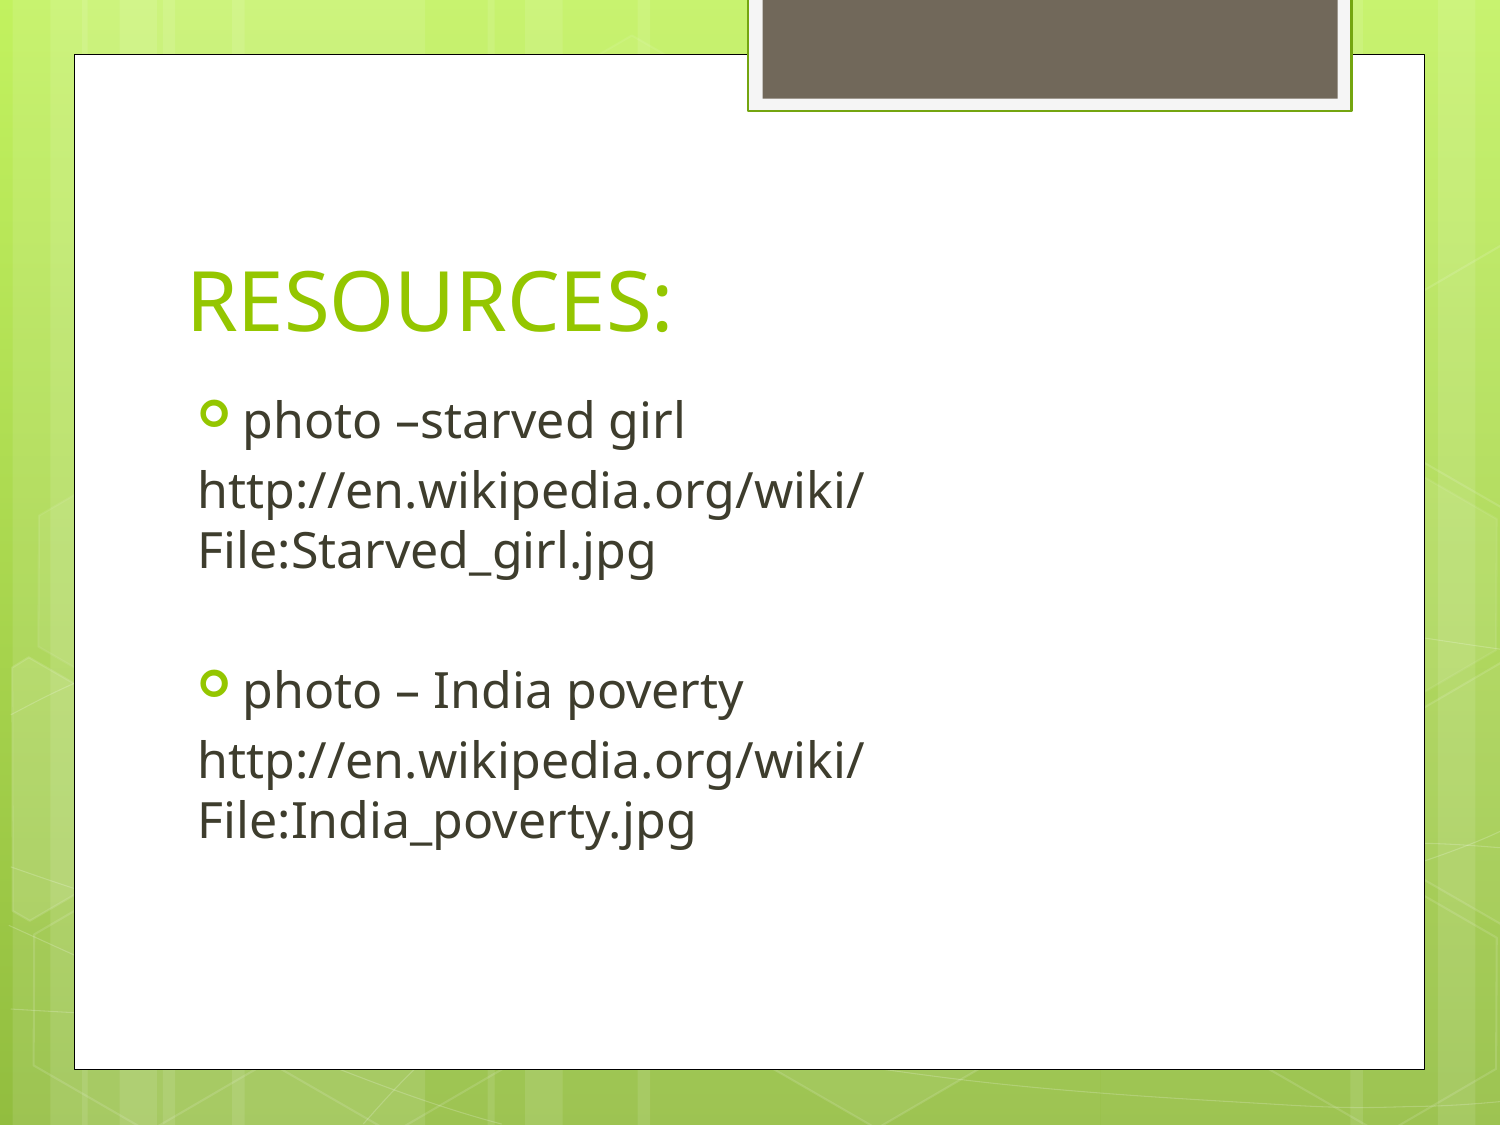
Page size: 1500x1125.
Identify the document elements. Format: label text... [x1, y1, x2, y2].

title RESOURCES: [171, 168, 1324, 357]
list photo –starved girl http://en.wikipedia.org/wiki/File:Starved_girl.jpg photo – India poverty http://en.wikipedia.org/wiki/File:India_poverty.jpg [171, 381, 1283, 957]
